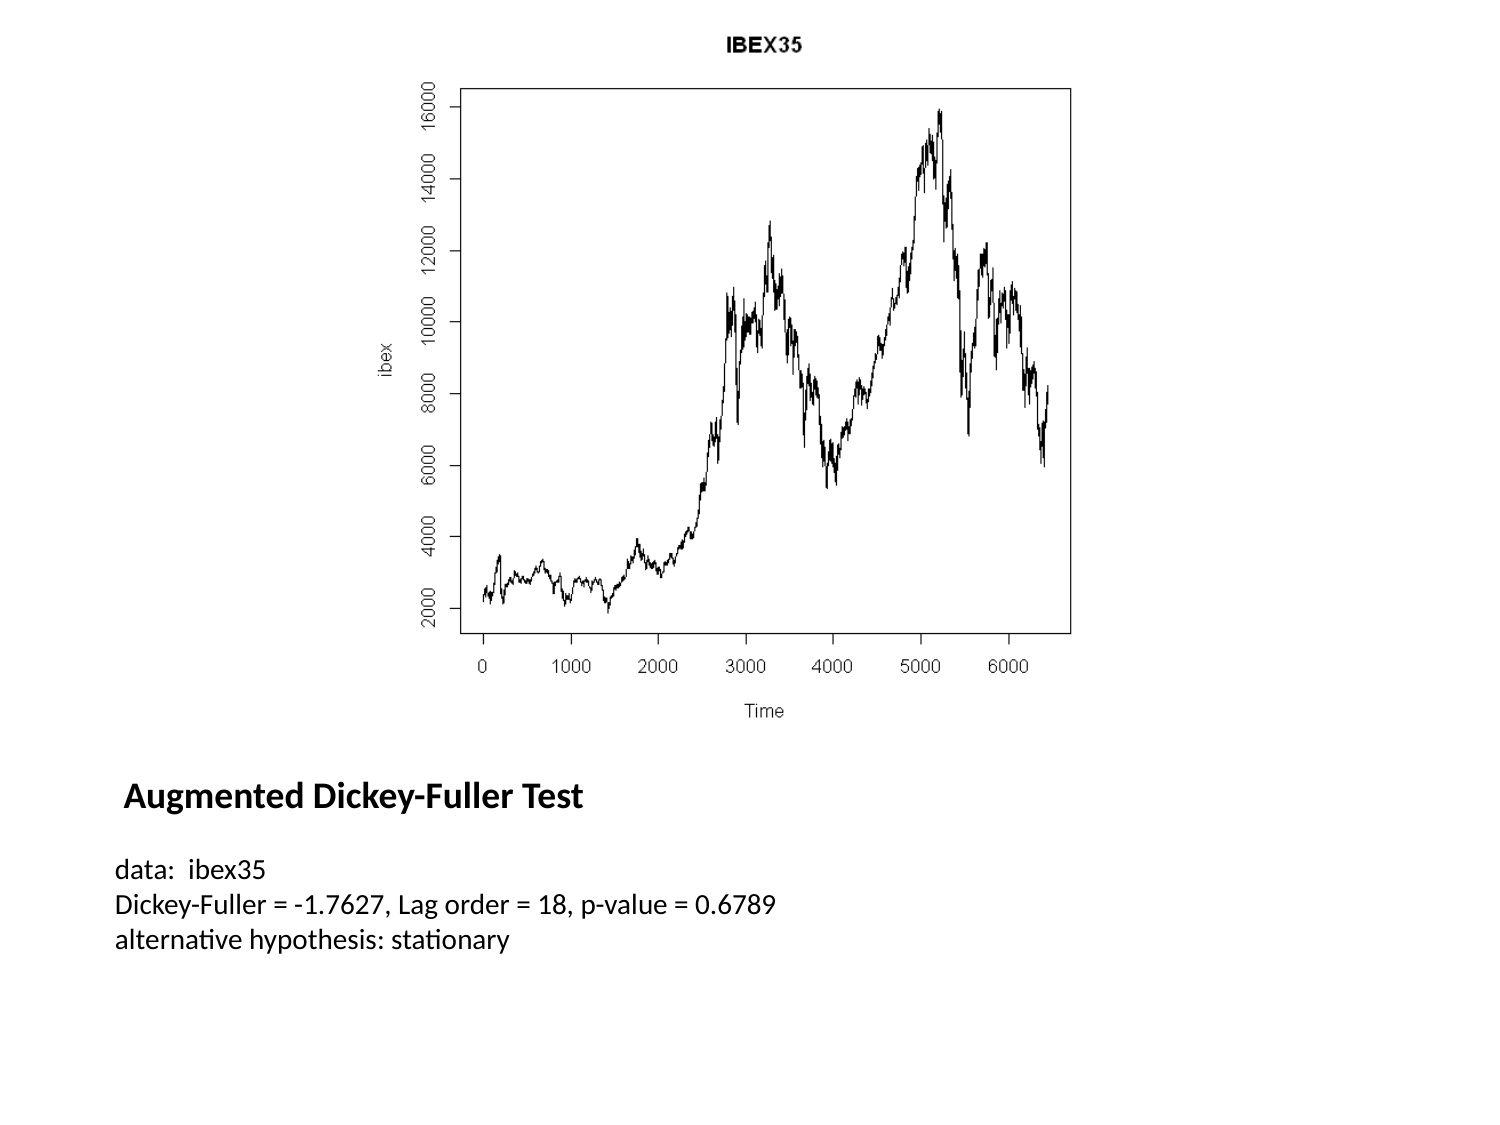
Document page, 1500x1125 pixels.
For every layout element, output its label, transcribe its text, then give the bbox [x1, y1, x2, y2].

text_box Augmented Dickey-Fuller Test data: ibex35 Dickey-Fuller = -1.7627, Lag order = 18, p-value = 0.6789 alternative hypothesis: stationary [100, 763, 1447, 963]
picture [371, 0, 1117, 745]
